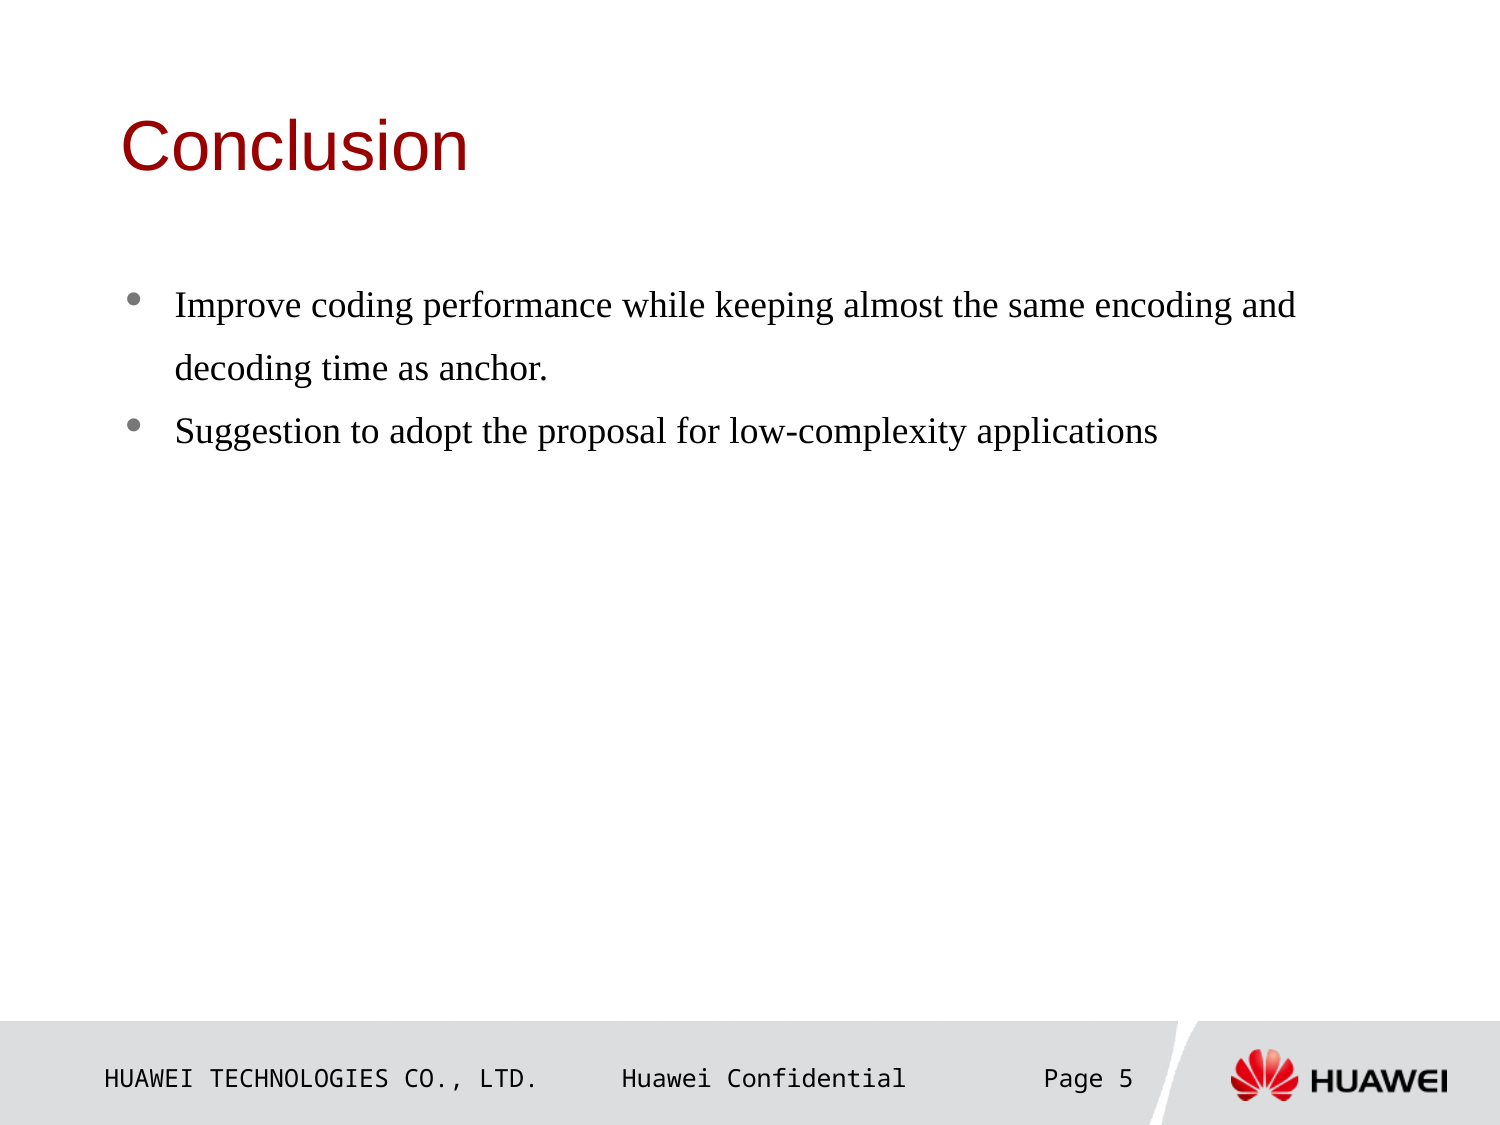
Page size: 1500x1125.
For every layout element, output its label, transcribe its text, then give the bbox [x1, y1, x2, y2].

slide_number Page 5 [1043, 1064, 1176, 1095]
picture [0, 1021, 1500, 1125]
list Improve coding performance while keeping almost the same encoding and decoding time as anchor. Suggestion to adopt the proposal for low-complexity applications [111, 255, 1389, 610]
title Conclusion [106, 70, 1378, 214]
